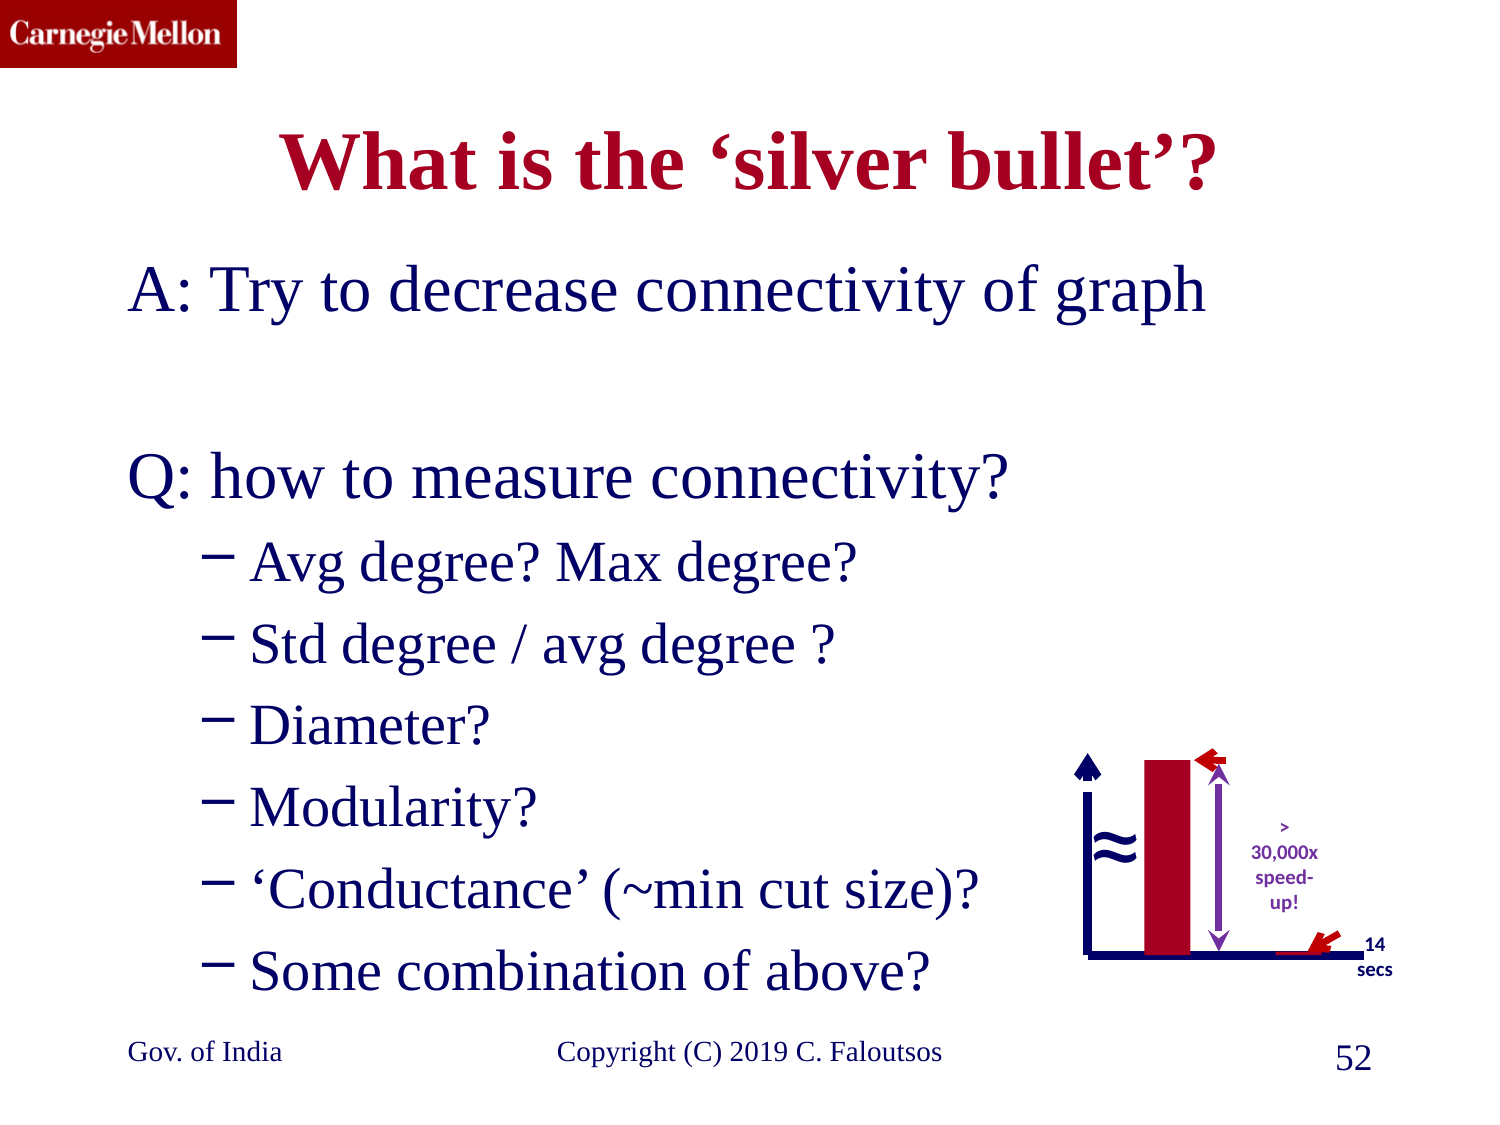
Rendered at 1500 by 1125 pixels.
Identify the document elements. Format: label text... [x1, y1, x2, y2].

title What is the ‘silver bullet’? [112, 99, 1388, 213]
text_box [1076, 752, 1411, 990]
list A: Try to decrease connectivity of graph Q: how to measure connectivity? Avg degree? Max degree? Std degree / avg degree ? Diameter? Modularity? ‘Conductance’ (~min cut size)? Some combination of above? [112, 237, 1388, 1001]
footer Copyright (C) 2019 C. Faloutsos [512, 1024, 988, 1101]
slide_number 52 [1074, 1024, 1388, 1101]
picture [0, 0, 237, 68]
slide_number Gov. of India [112, 1024, 426, 1101]
